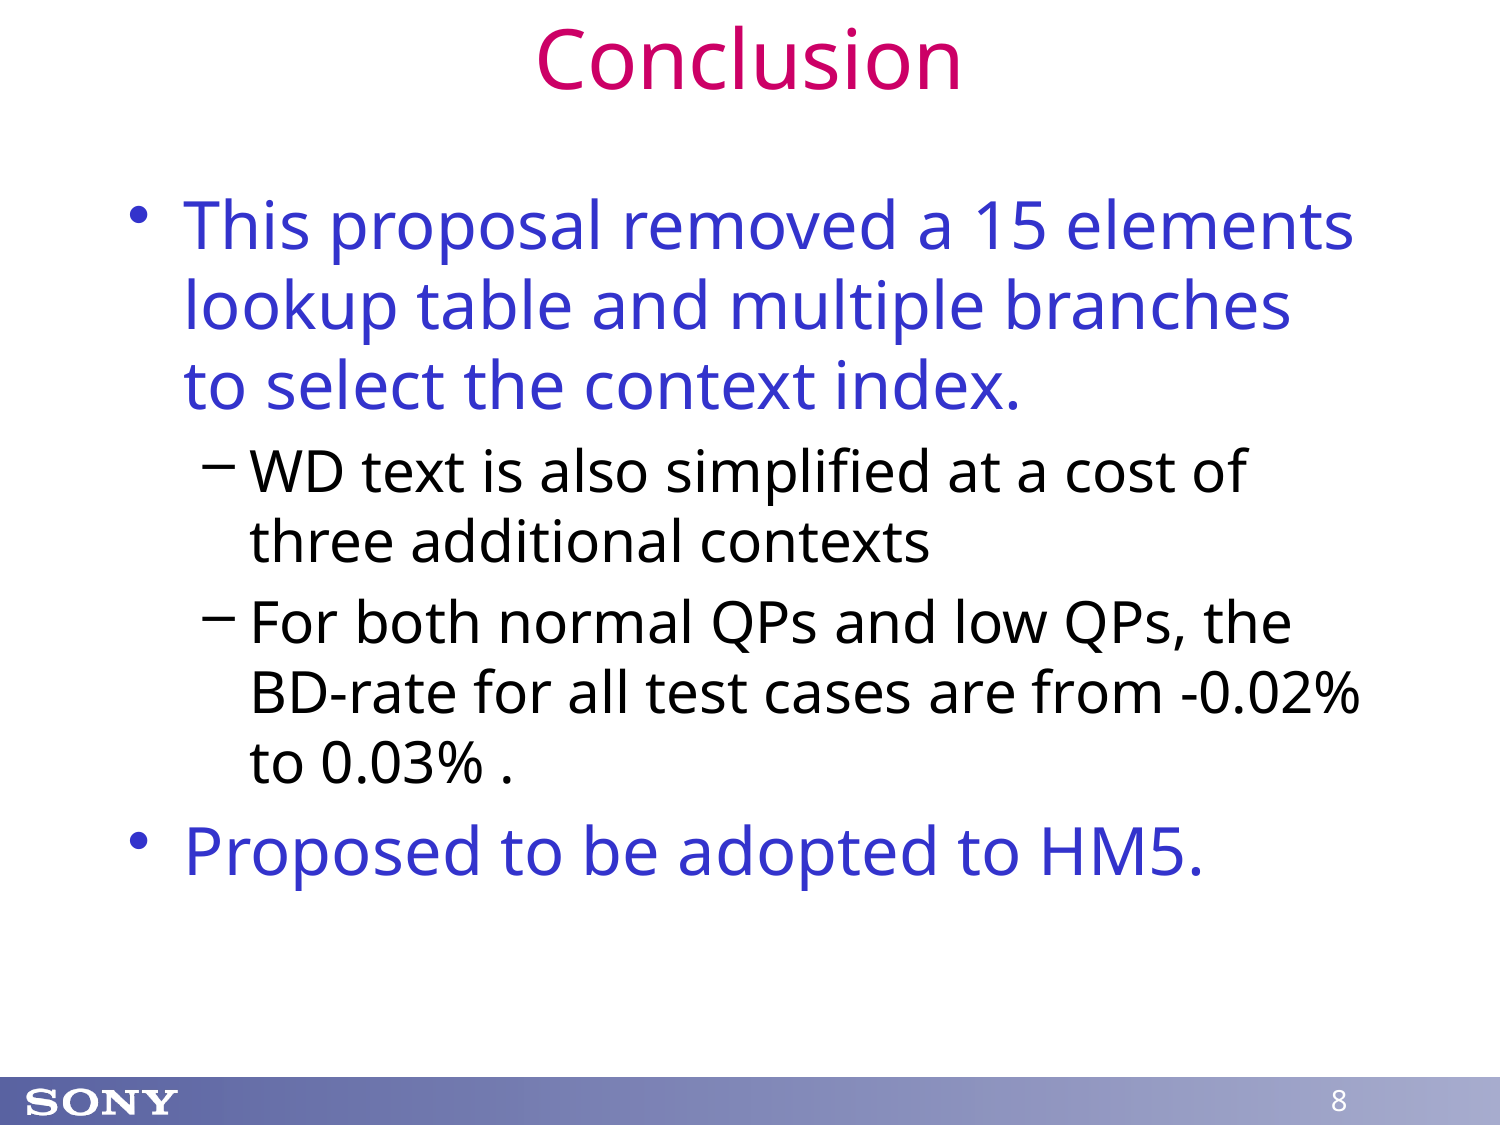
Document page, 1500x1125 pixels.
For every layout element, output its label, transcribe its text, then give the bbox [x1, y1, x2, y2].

list This proposal removed a 15 elements lookup table and multiple branches to select the context index. WD text is also simplified at a cost of three additional contexts For both normal QPs and low QPs, the BD-rate for all test cases are from -0.02% to 0.03% . Proposed to be adopted to HM5. [112, 174, 1388, 1076]
picture [26, 1088, 178, 1116]
title Conclusion [112, 0, 1388, 115]
slide_number 8 [1049, 1074, 1363, 1125]
